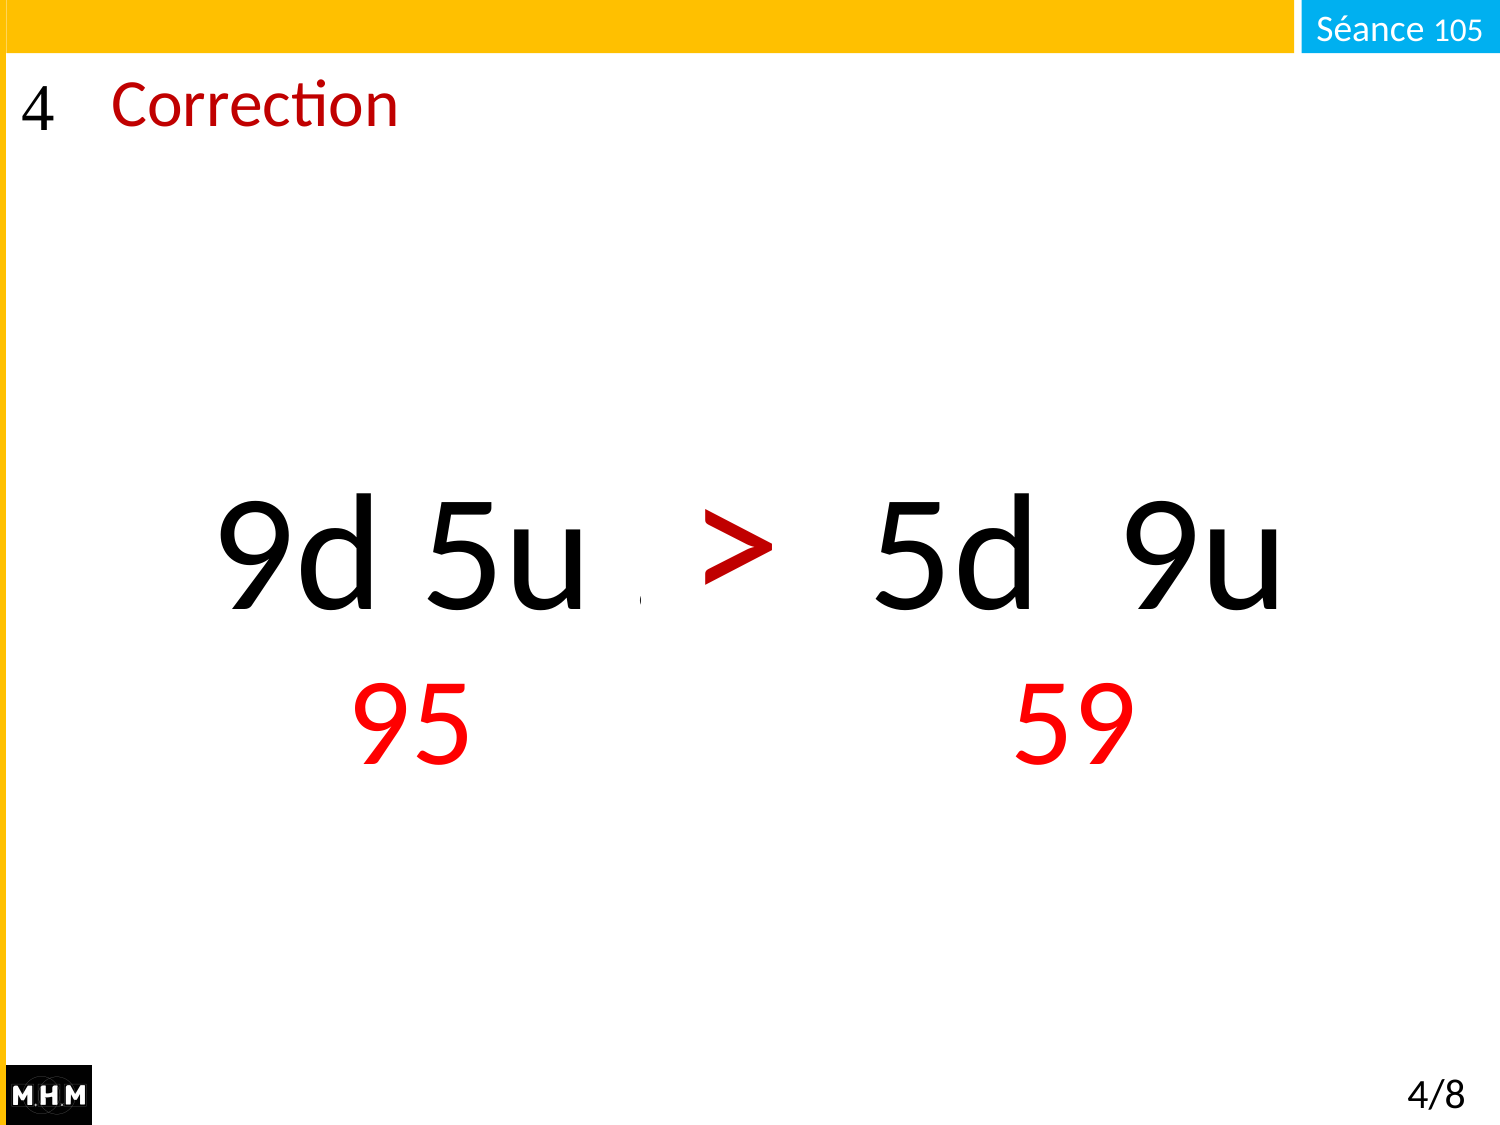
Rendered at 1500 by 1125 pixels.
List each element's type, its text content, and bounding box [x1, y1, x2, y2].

text_box 95 59 [333, 632, 1233, 797]
title Correction [96, 60, 1391, 149]
list 4/8 [1373, 1064, 1500, 1125]
text_box 9d 5u . . . 5d 9u [829, 435, 1360, 650]
text_box > [640, 414, 829, 632]
picture [6, 1065, 92, 1125]
text_box 9d 5u . . . 5d 9u [196, 435, 640, 650]
